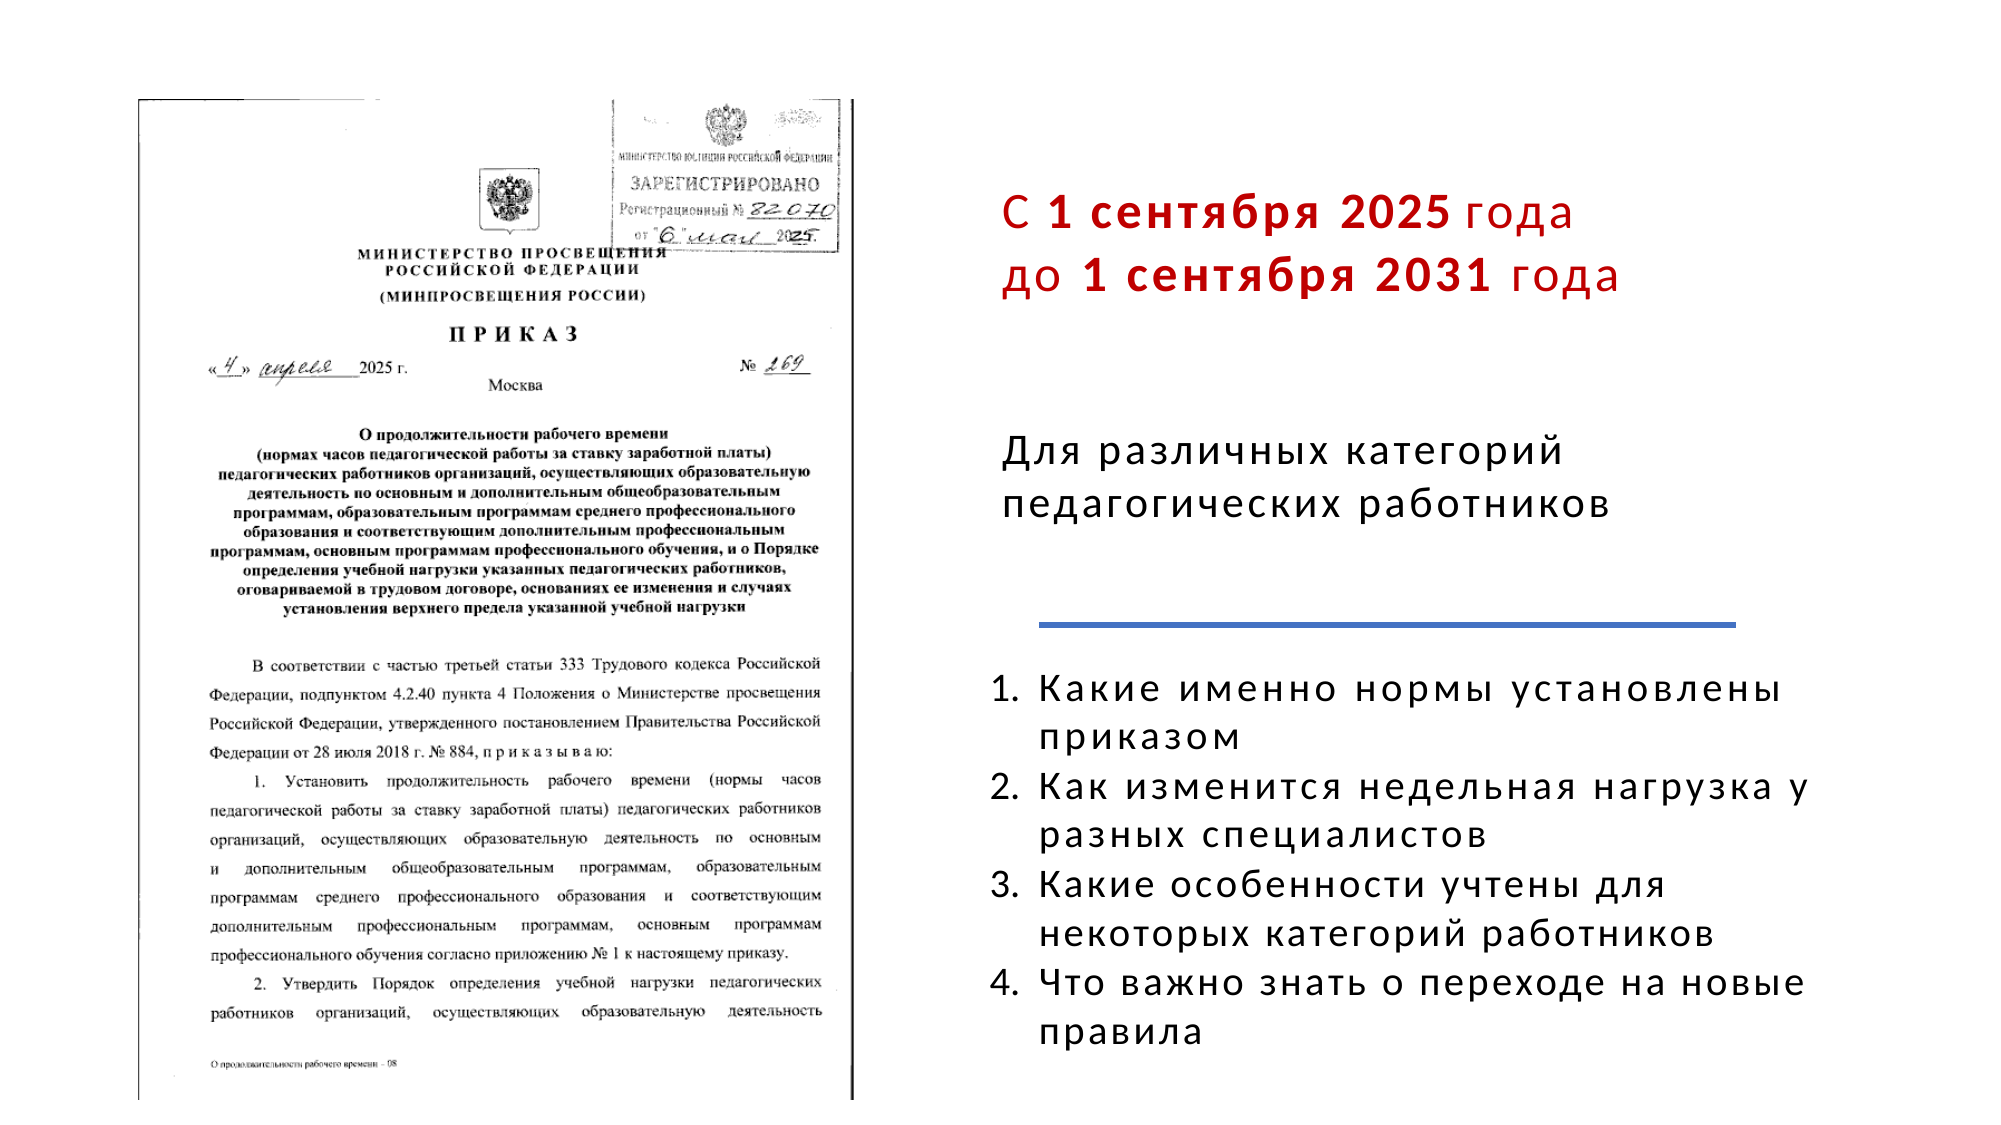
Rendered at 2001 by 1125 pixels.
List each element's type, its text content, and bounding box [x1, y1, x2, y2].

text_box Какие именно нормы установлены приказом Как изменится недельная нагрузка у разных специалистов Какие особенности учтены для некоторых категорий работников Что важно знать о переходе на новые правила [987, 657, 1873, 1053]
text_box С 1 сентября 2025 года до 1 сентября 2031 года Для различных категорий педагогических работников [999, 174, 1725, 527]
picture [137, 99, 855, 1101]
